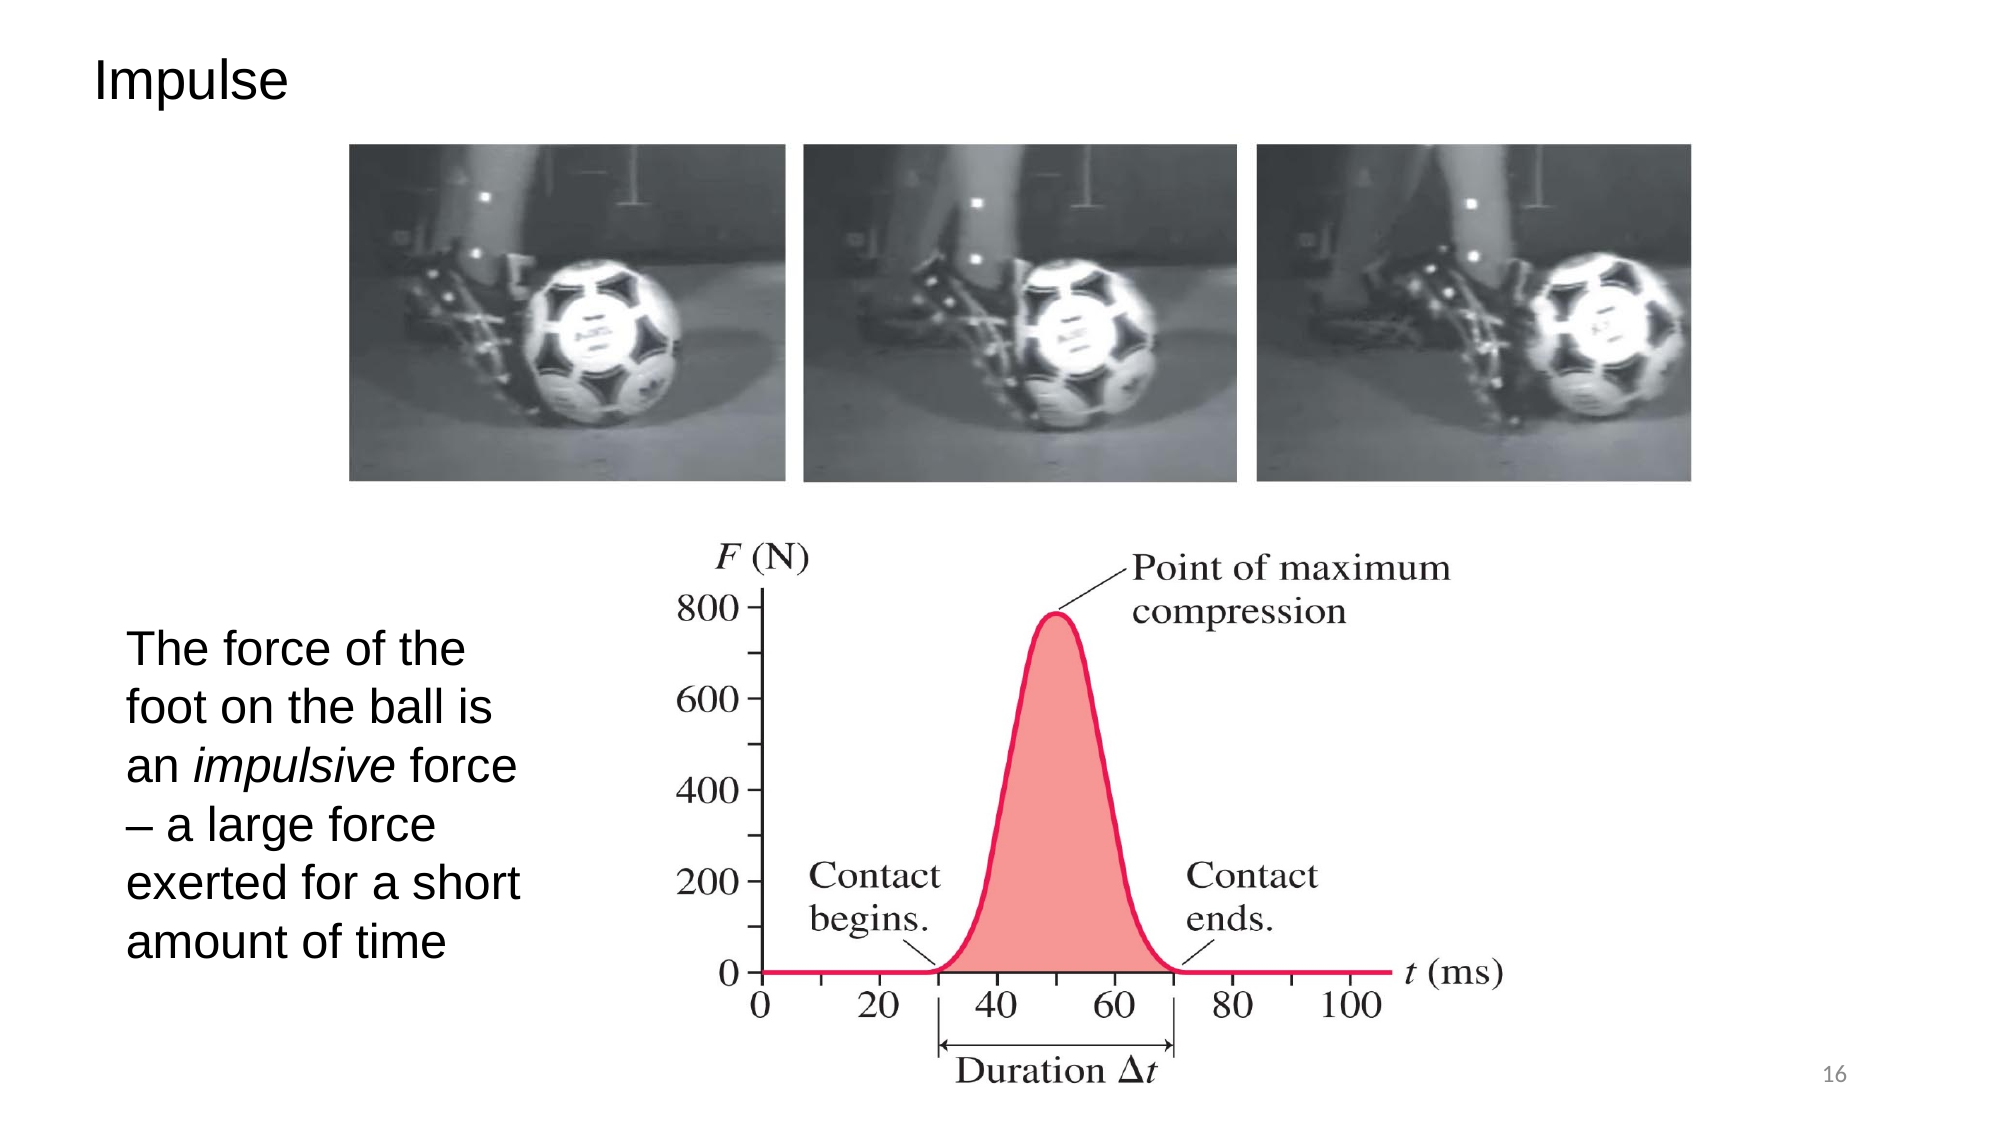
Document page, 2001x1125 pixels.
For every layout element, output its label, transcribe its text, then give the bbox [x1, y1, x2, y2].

text_box The force of the foot on the ball is an impulsive force – a large force exerted for a short amount of time [125, 616, 558, 1002]
picture [669, 535, 1509, 1084]
slide_number 16 [1412, 1042, 1863, 1103]
text_box Impulse [93, 43, 1089, 121]
picture [341, 134, 1700, 488]
